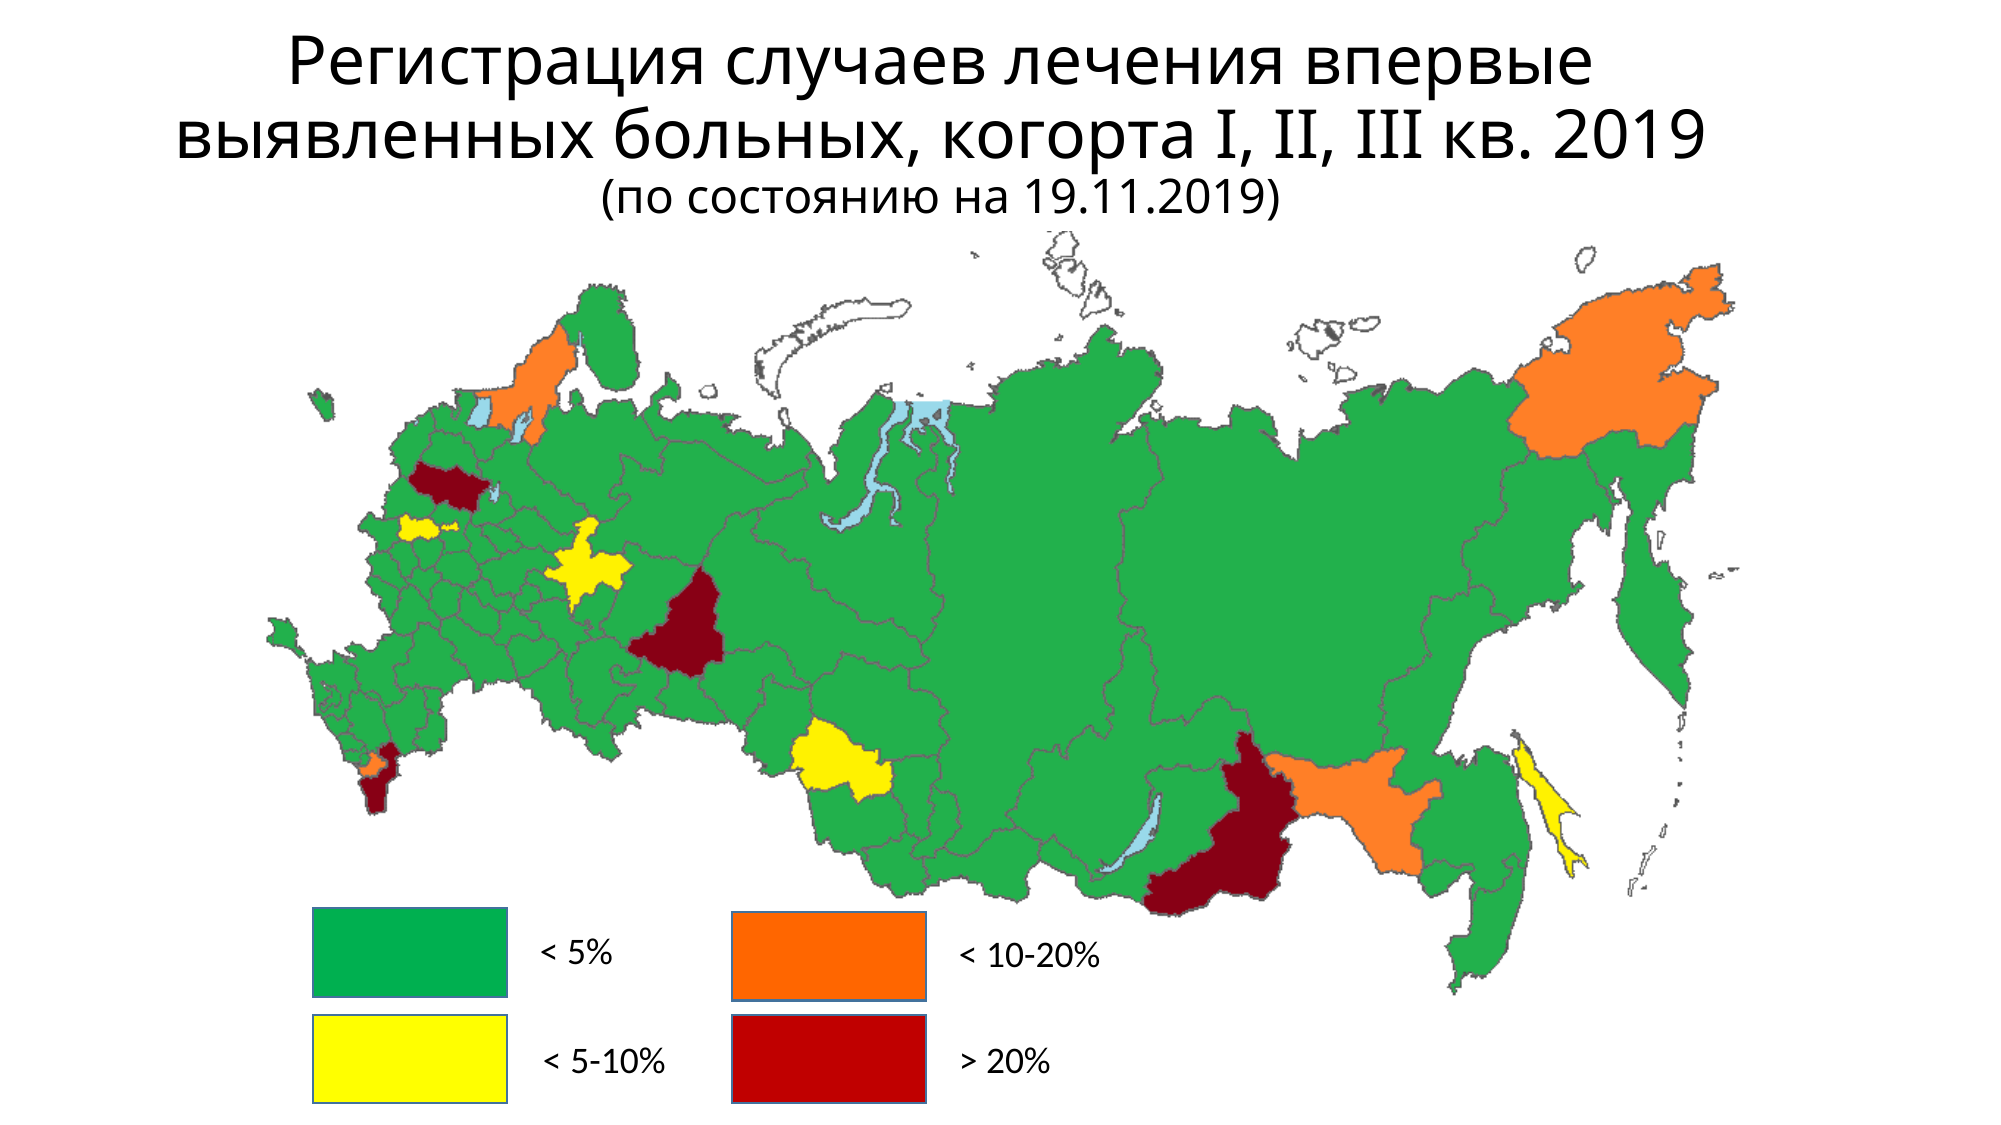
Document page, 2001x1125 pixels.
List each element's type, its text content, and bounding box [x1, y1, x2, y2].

picture [249, 231, 1750, 997]
title Регистрация случаев лечения впервые выявленных больных, когорта I, II, III кв. 2019 (по состоянию на 19.11.2019) [131, 16, 1750, 235]
text_box [731, 1014, 927, 1104]
text_box [731, 997, 927, 1002]
text_box < 5-10% [528, 1028, 722, 1089]
text_box [312, 1014, 508, 1104]
text_box > 20% [944, 1028, 1138, 1089]
